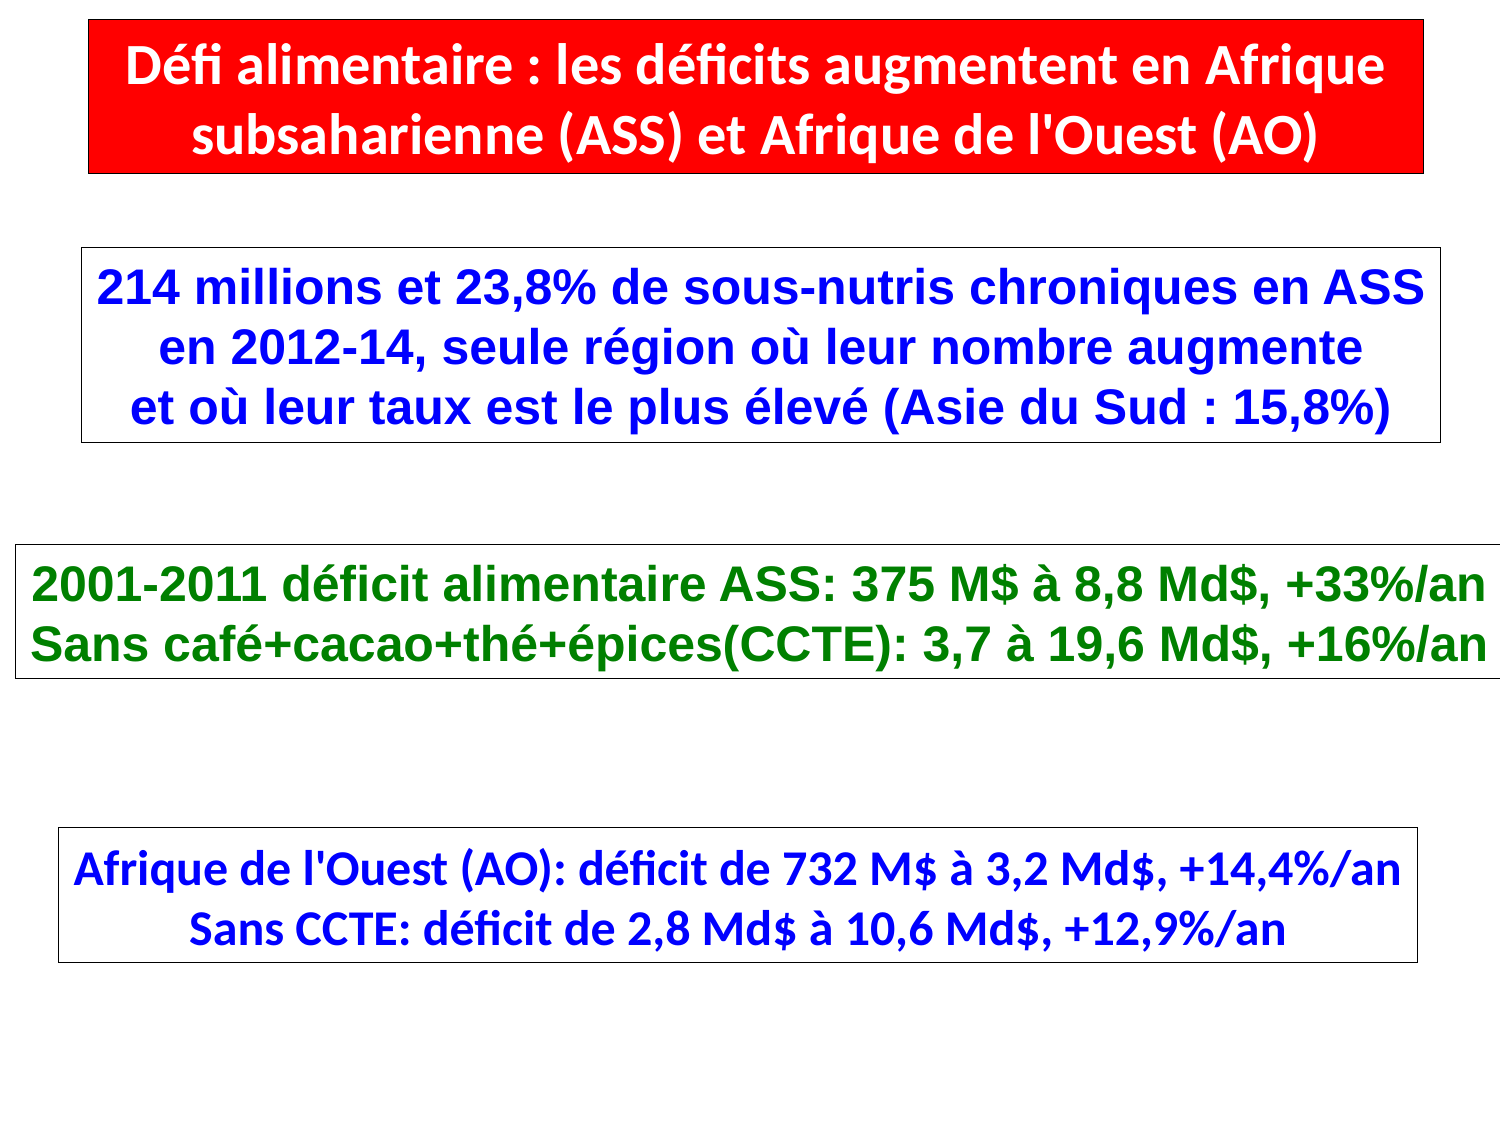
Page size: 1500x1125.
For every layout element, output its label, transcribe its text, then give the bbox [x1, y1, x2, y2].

text_box 2001-2011 déficit alimentaire ASS: 375 M$ à 8,8 Md$, +33%/an Sans café+cacao+thé+épices(CCTE): 3,7 à 19,6 Md$, +16%/an [15, 544, 1500, 679]
text_box Défi alimentaire : les déficits augmentent en Afrique subsaharienne (ASS) et Afrique de l'Ouest (AO) [88, 19, 1424, 174]
text_box Afrique de l'Ouest (AO): déficit de 732 M$ à 3,2 Md$, +14,4%/an Sans CCTE: déficit de 2,8 Md$ à 10,6 Md$, +12,9%/an [58, 827, 1418, 963]
text_box 214 millions et 23,8% de sous-nutris chroniques en ASS en 2012-14, seule région où leur nombre augmente et où leur taux est le plus élevé (Asie du Sud : 15,8%) [81, 247, 1441, 443]
